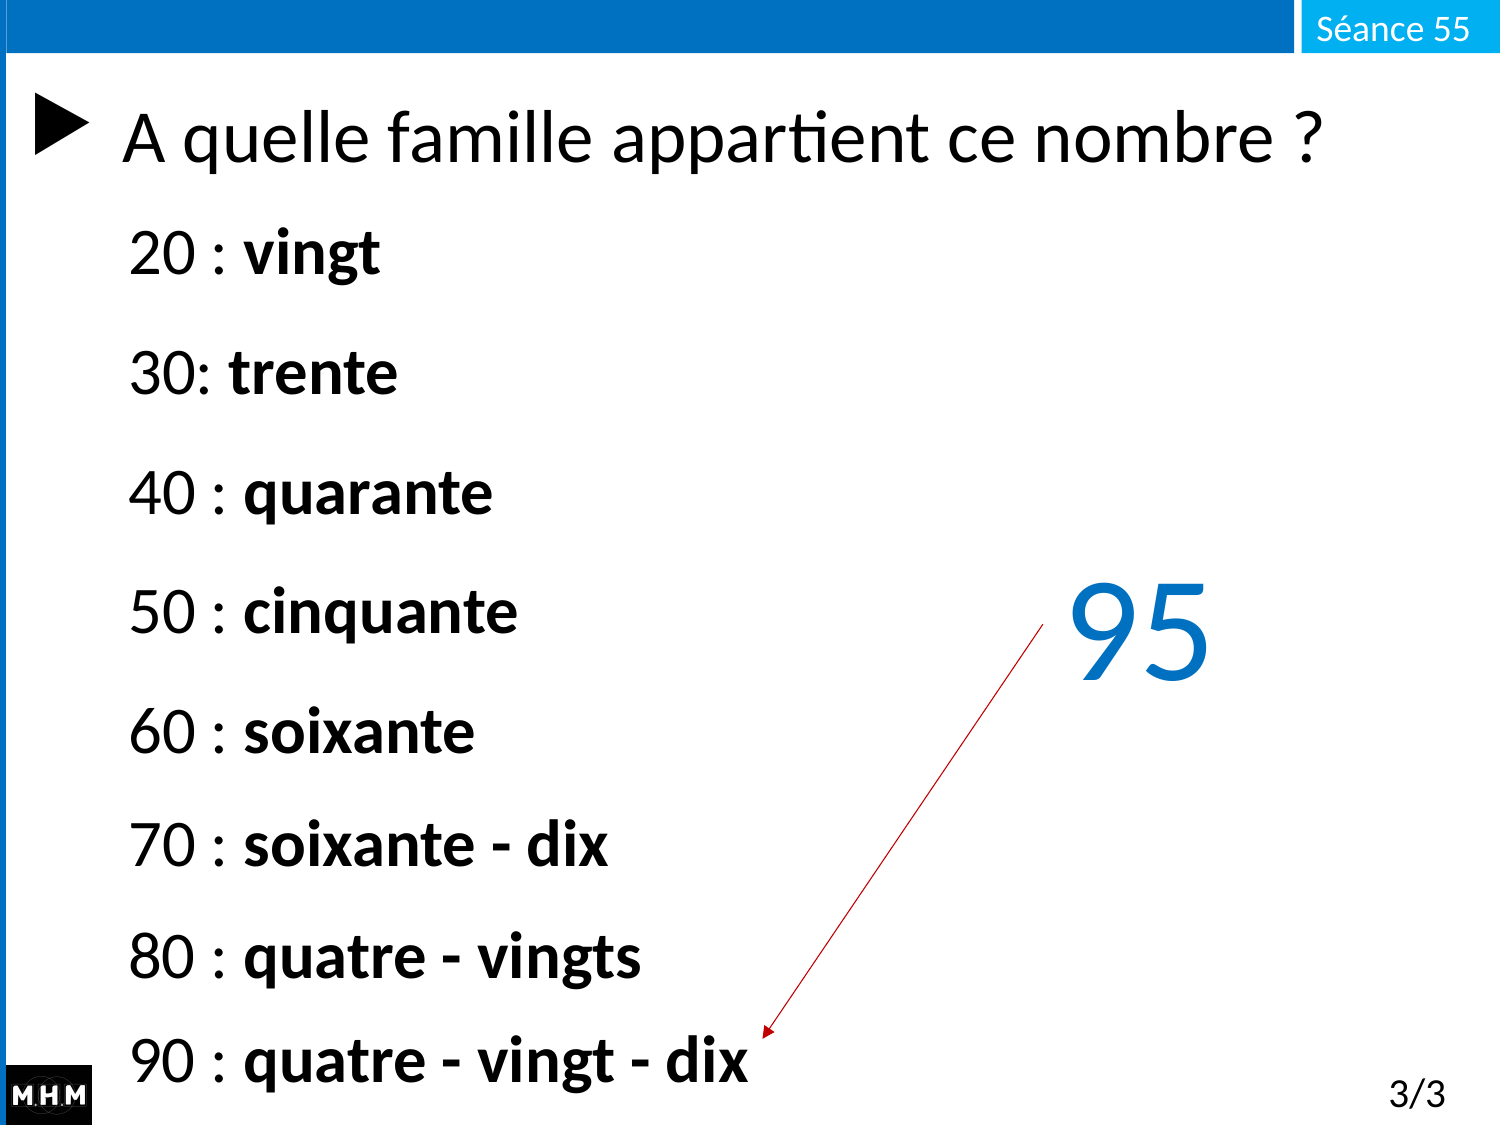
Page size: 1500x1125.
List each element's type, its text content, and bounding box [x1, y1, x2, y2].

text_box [762, 624, 1043, 1039]
picture [6, 1065, 92, 1125]
text_box 3/3 [1373, 1064, 1500, 1125]
text_box 70 : soixante - dix [113, 752, 762, 864]
text_box 95 [1042, 432, 1238, 718]
text_box 20 : vingt 30: trente 40 : quarante 50 : cinquante 60 : soixante [113, 160, 857, 752]
text_box 90 : quatre - vingt - dix [113, 968, 831, 1103]
text_box 80 : quatre - vingts [113, 864, 762, 968]
title A quelle famille appartient ce nombre ? [13, 58, 1453, 219]
